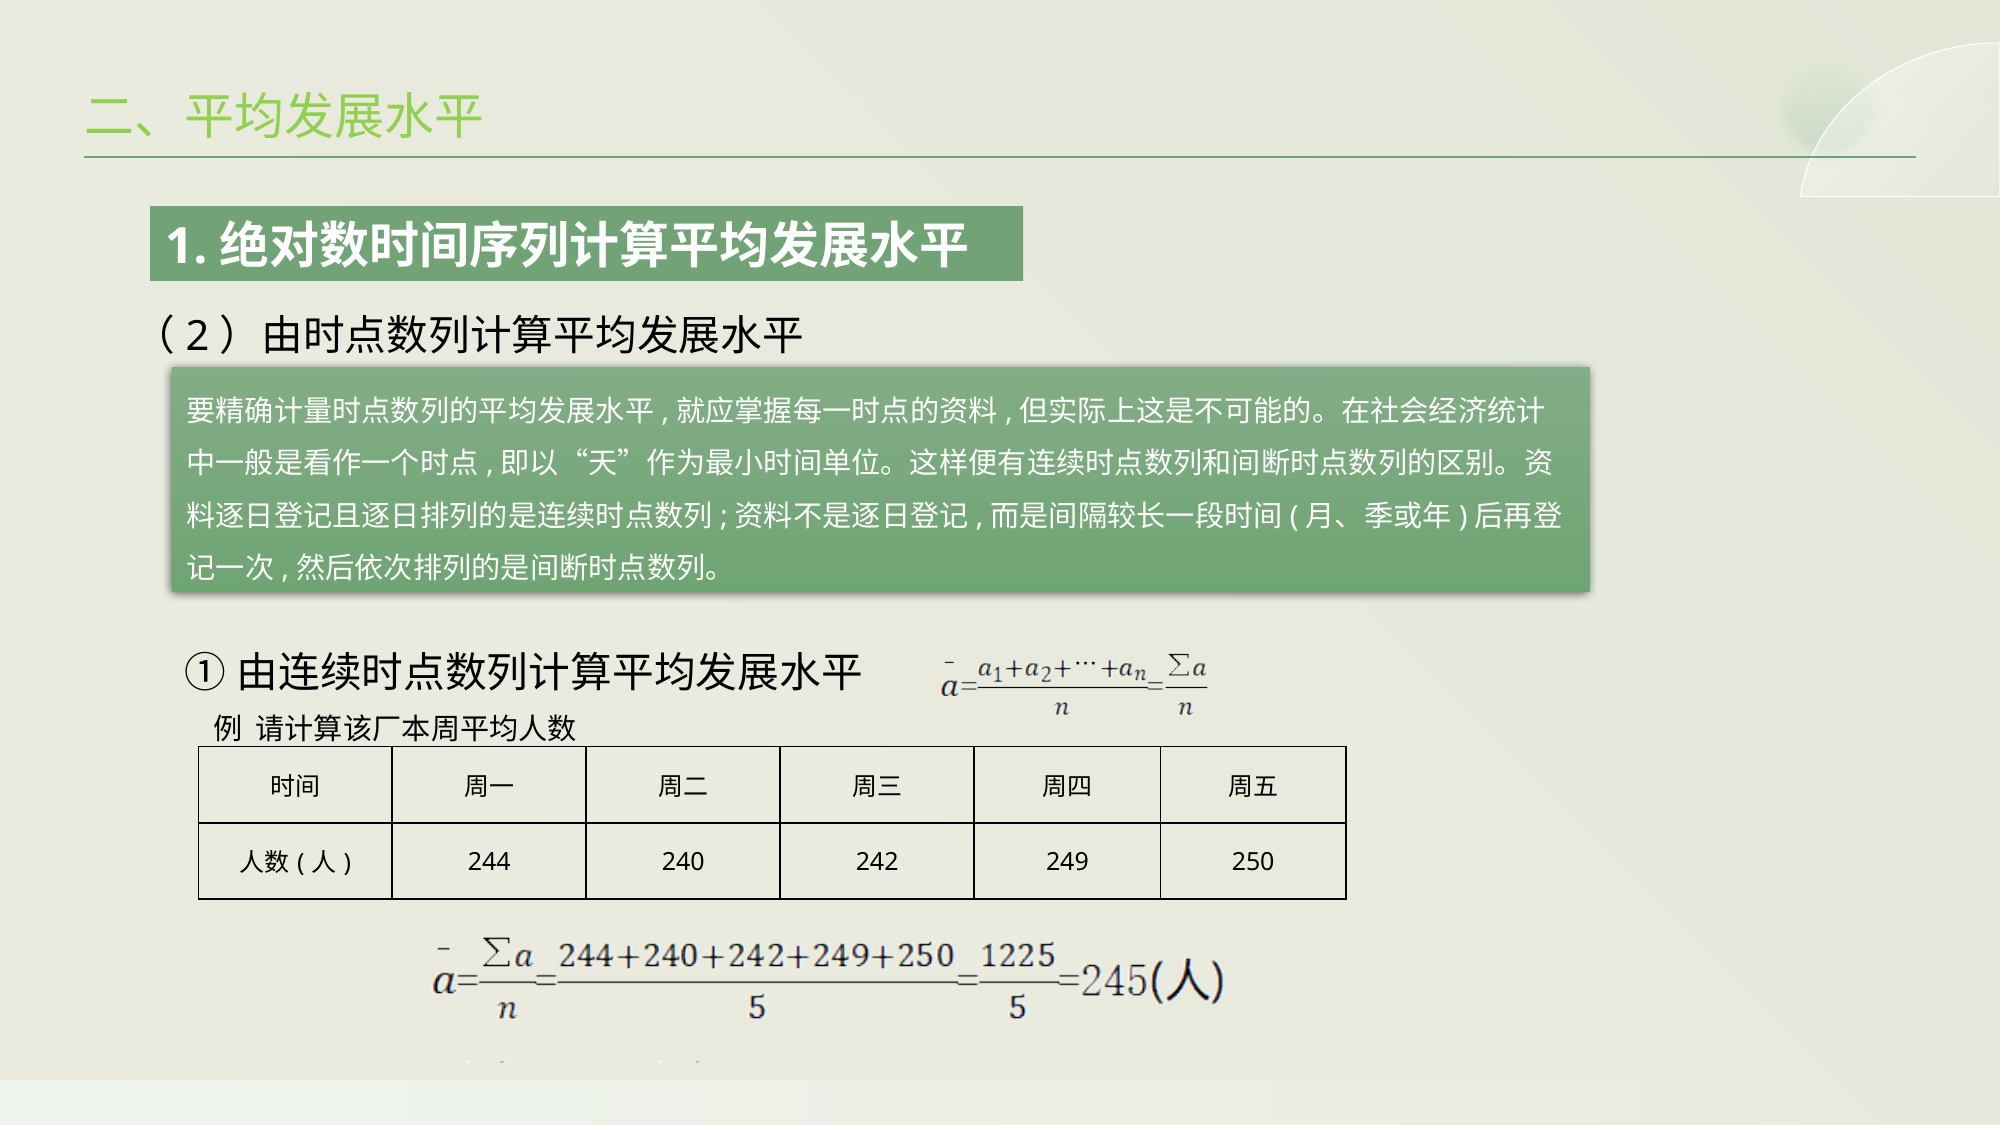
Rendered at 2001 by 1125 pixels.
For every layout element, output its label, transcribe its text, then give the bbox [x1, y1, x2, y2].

table_cell 244 [393, 824, 585, 898]
table_cell 242 [781, 824, 973, 898]
table_header 周四 [975, 747, 1160, 822]
text_box 要精确计量时点数列的平均发展水平,就应掌握每一时点的资料,但实际上这是不可能的。在社会经济统计中一般是看作一个时点,即以“天”作为最小时间单位。这样便有连续时点数列和间断时点数列的区别。资料逐日登记且逐日排列的是连续时点数列;资料不是逐日登记,而是间隔较长一段时间(月、季或年)后再登记一次,然后依次排列的是间断时点数列。 [171, 367, 1590, 592]
picture [876, 607, 1269, 734]
table_cell 249 [975, 824, 1160, 898]
text_box 例 请计算该厂本周平均人数 [198, 703, 1032, 753]
text_box 1.绝对数时间序列计算平均发展水平 [150, 206, 1024, 281]
table_cell 250 [1161, 824, 1345, 898]
table_cell 240 [587, 824, 779, 898]
table_cell 人数(人) [199, 824, 391, 898]
table_header 周一 [393, 753, 585, 822]
text_box 二、平均发展水平 [84, 66, 571, 148]
table_header 周三 [781, 753, 973, 822]
text_box ①由连续时点数列计算平均发展水平 [169, 637, 876, 703]
table_header 周五 [1161, 747, 1345, 822]
picture [407, 917, 1269, 1063]
table_header 时间 [199, 753, 391, 822]
text_box （2）由时点数列计算平均发展水平 [119, 281, 856, 367]
table_header 周二 [587, 753, 779, 822]
